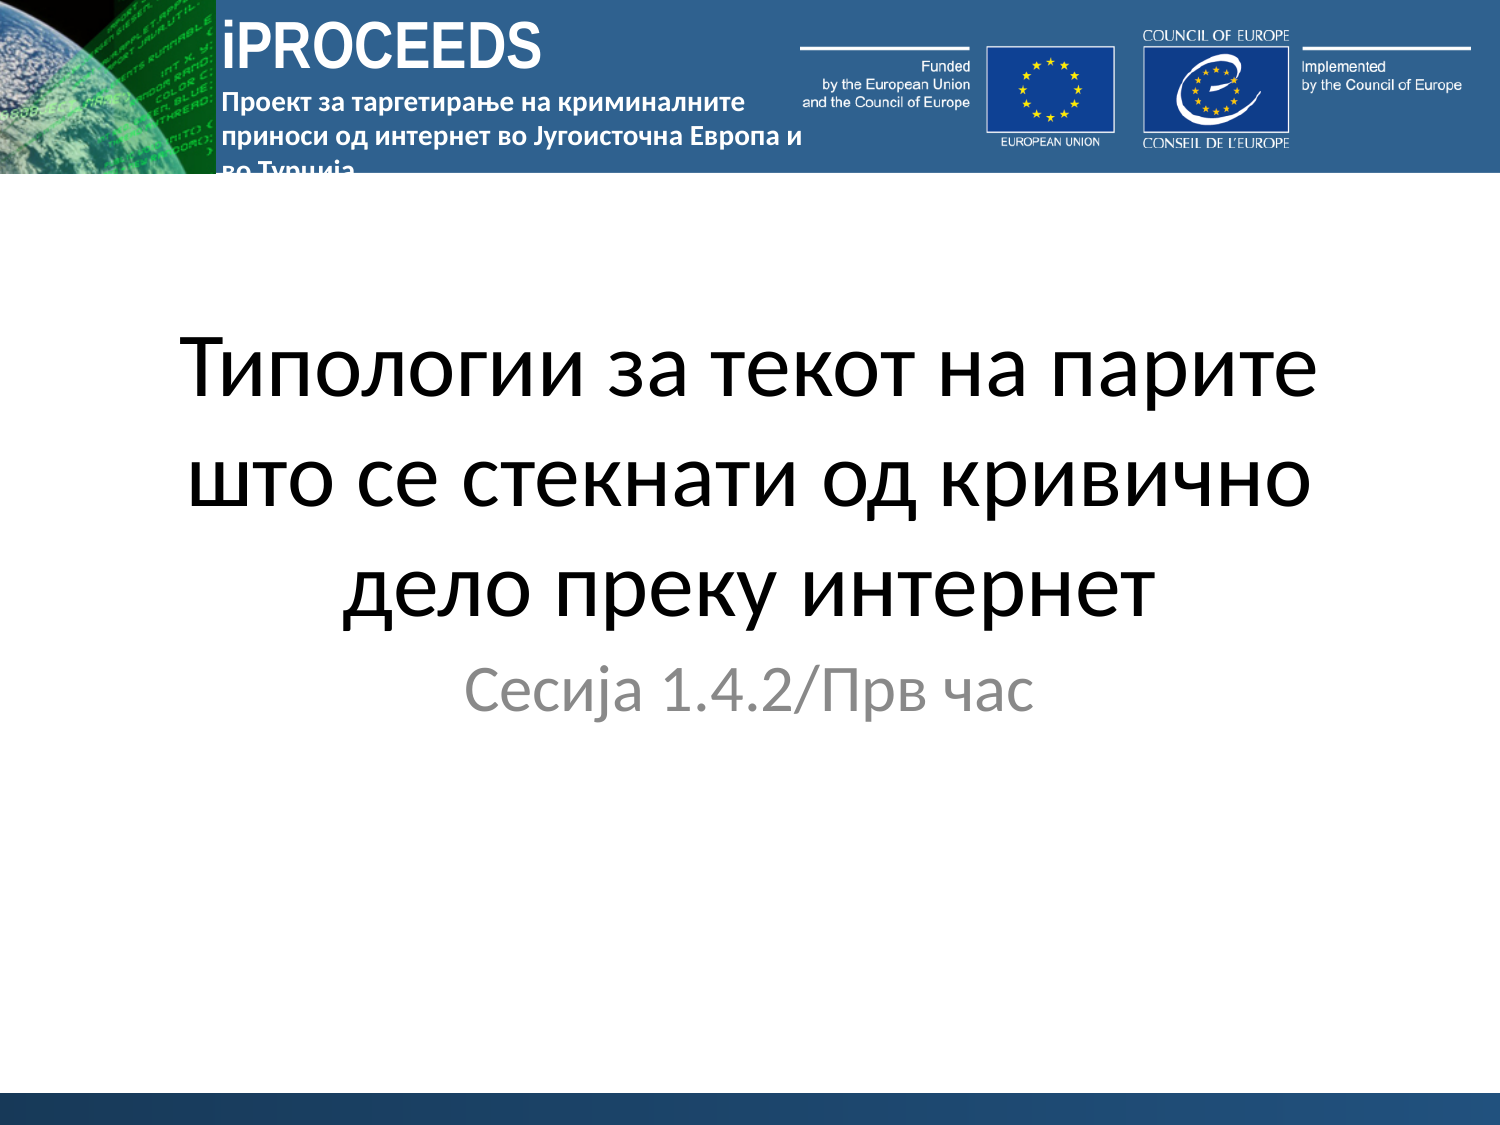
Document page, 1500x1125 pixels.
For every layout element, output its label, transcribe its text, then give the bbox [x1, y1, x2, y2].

title Типологии за текот на парите што се стекнати од кривично дело преку интернет [112, 349, 1388, 591]
subtitle Сесија 1.4.2/Прв час [225, 637, 1275, 925]
text_box [833, 0, 1500, 175]
text_box iPROCEEDS Проект за таргетирање на криминалните приноси од интернет во Југоисточна Европа и во Турција [206, 0, 833, 234]
picture [0, 0, 216, 174]
picture [799, 30, 1471, 148]
text_box [0, 1092, 1500, 1125]
